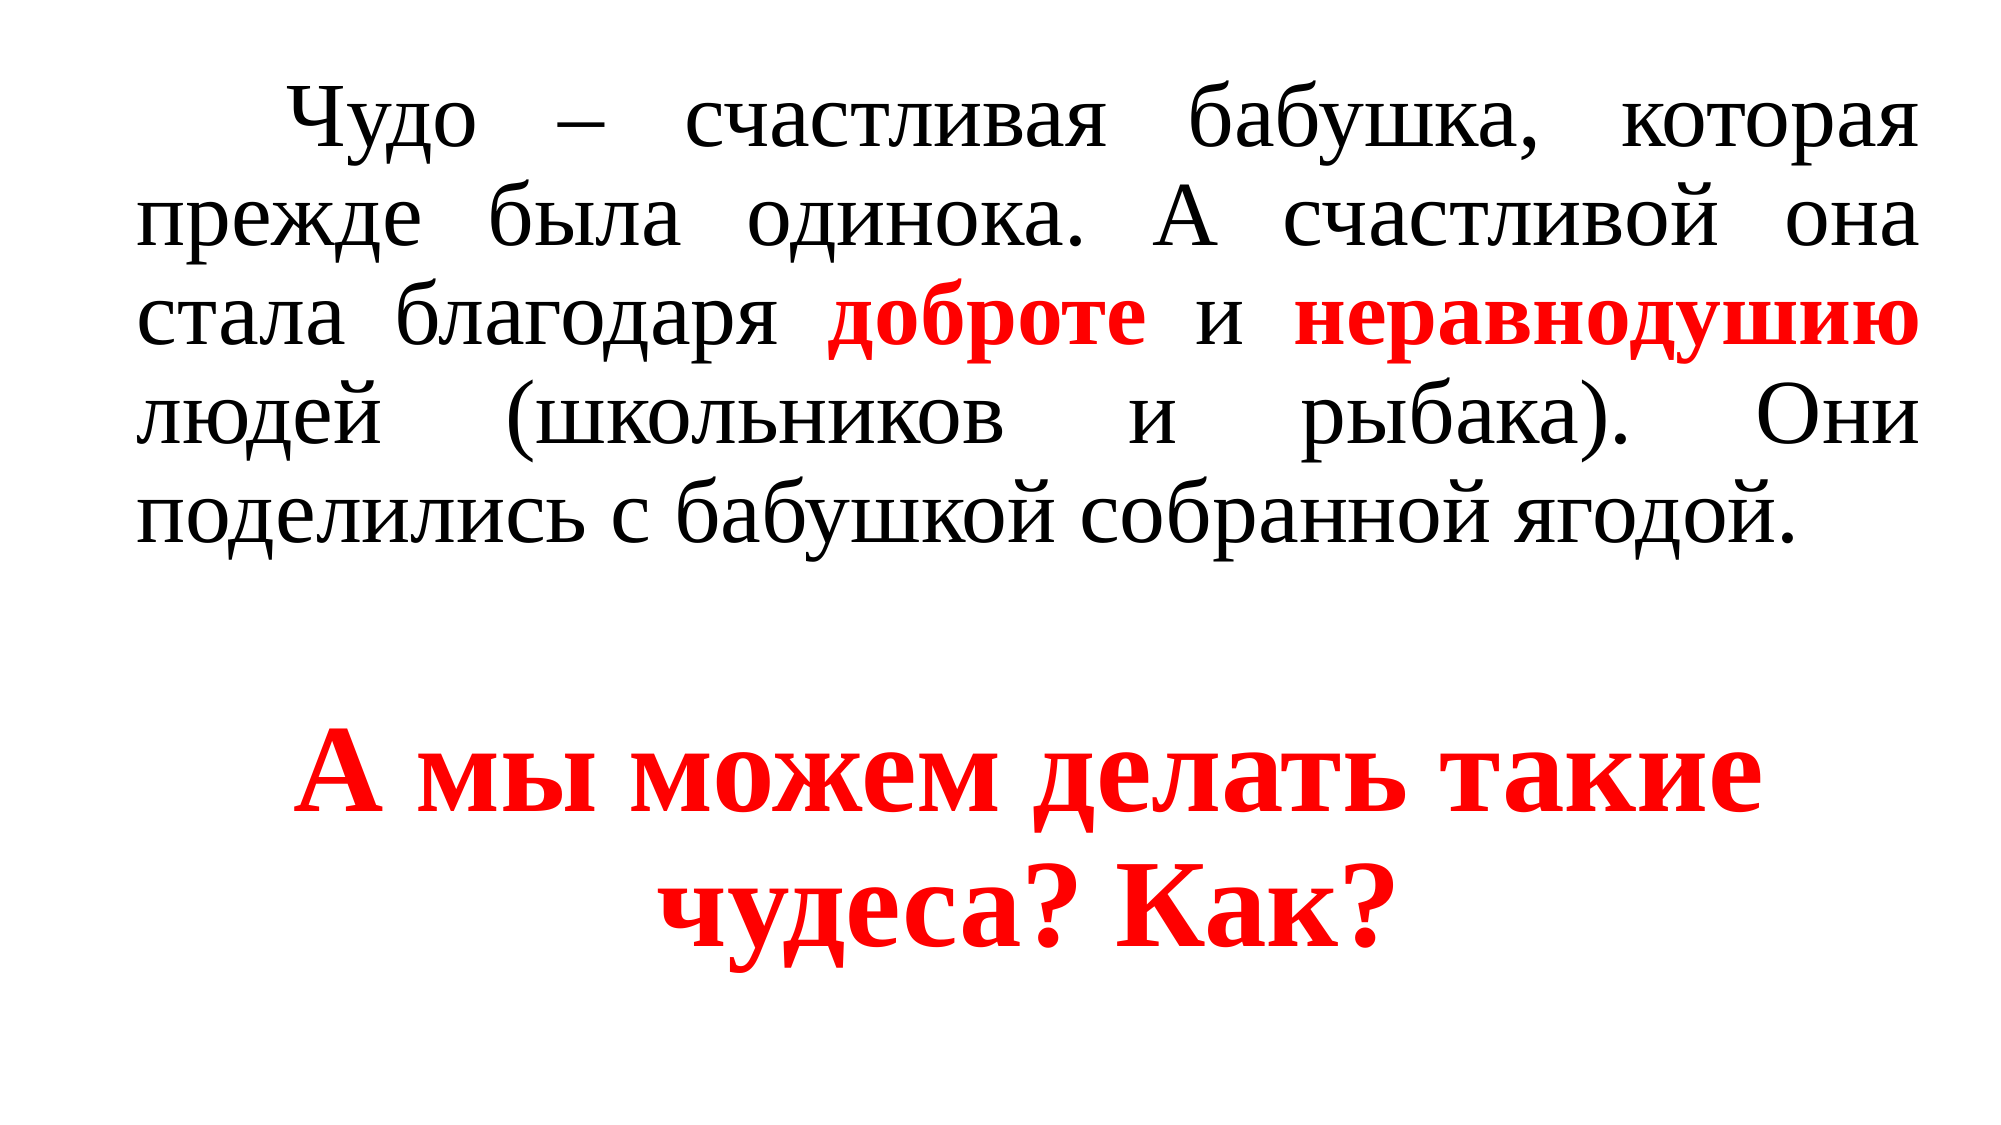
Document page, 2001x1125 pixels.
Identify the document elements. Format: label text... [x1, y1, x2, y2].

list Чудо – счастливая бабушка, которая прежде была одинока. А счастливой она стала благодаря доброте и неравнодушию людей (школьников и рыбака). Они поделились с бабушкой собранной ягодой. А мы можем делать такие чудеса? Как? [121, 59, 1938, 1036]
